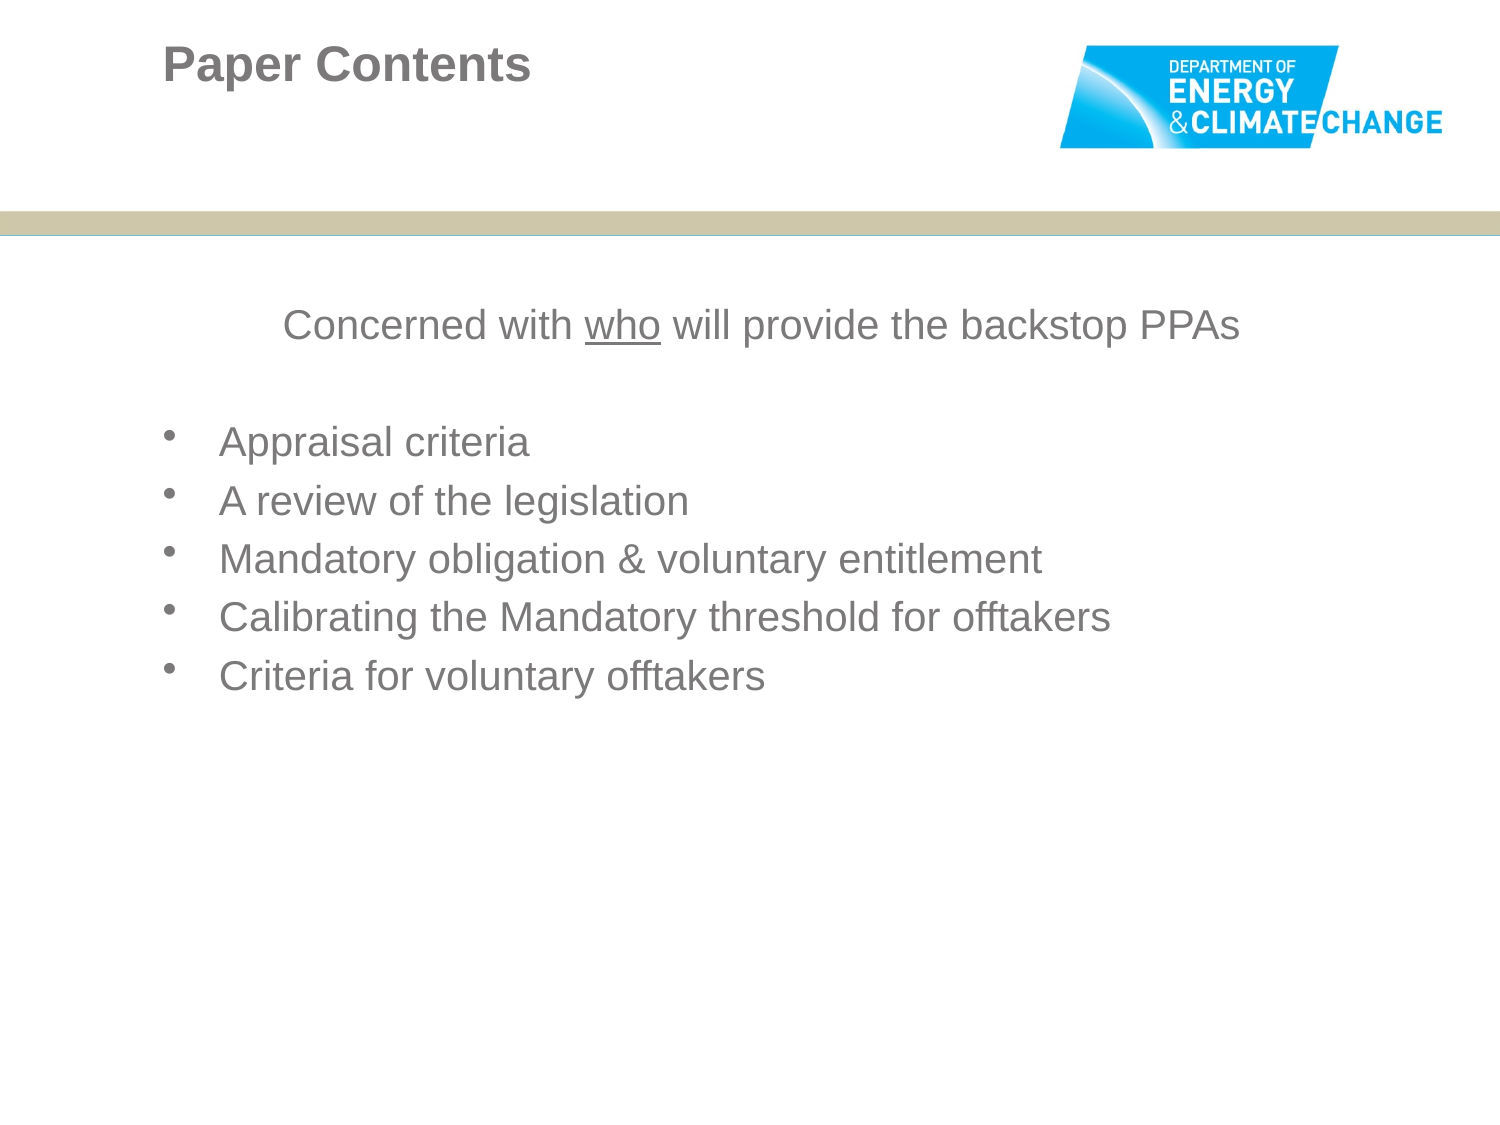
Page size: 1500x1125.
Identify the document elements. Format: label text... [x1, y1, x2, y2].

picture [0, 0, 1500, 236]
list Concerned with who will provide the backstop PPAs Appraisal criteria A review of the legislation Mandatory obligation & voluntary entitlement Calibrating the Mandatory threshold for offtakers Criteria for voluntary offtakers [147, 290, 1377, 847]
title Paper Contents [147, 23, 1034, 107]
